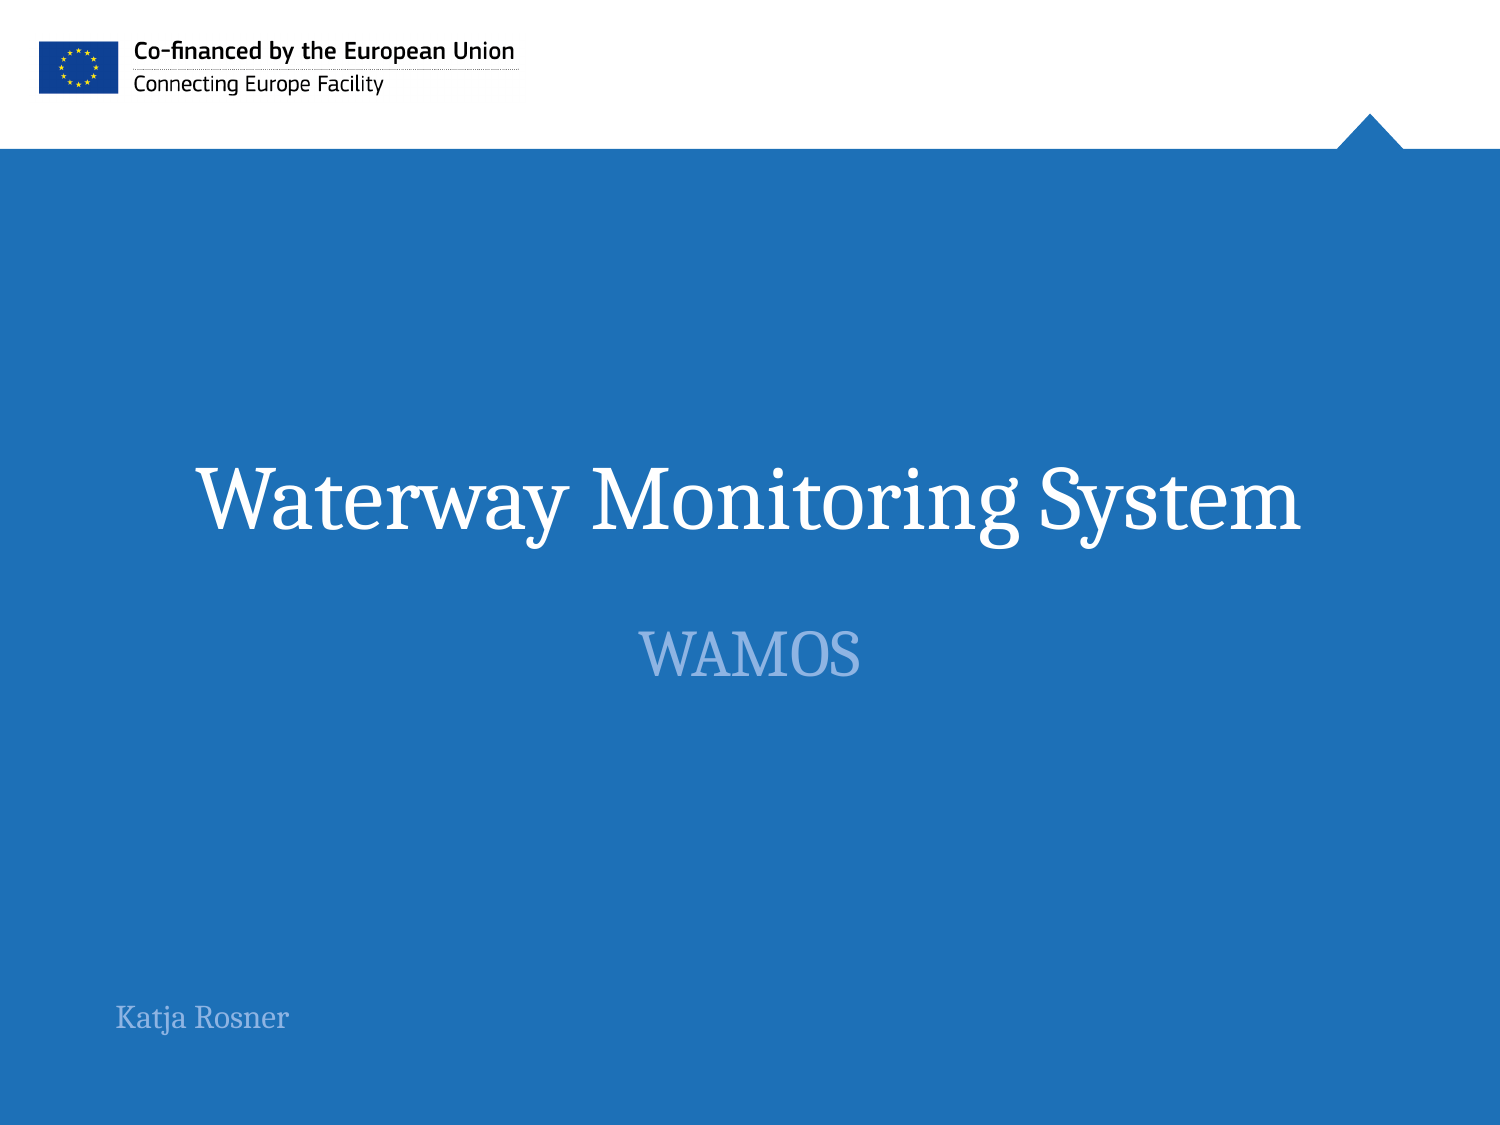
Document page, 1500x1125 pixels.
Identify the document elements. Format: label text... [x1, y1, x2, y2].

list Katja Rosner [100, 987, 550, 1047]
picture [29, 33, 526, 103]
title Waterway Monitoring System [112, 314, 1388, 556]
subtitle WAMOS [224, 602, 1275, 890]
